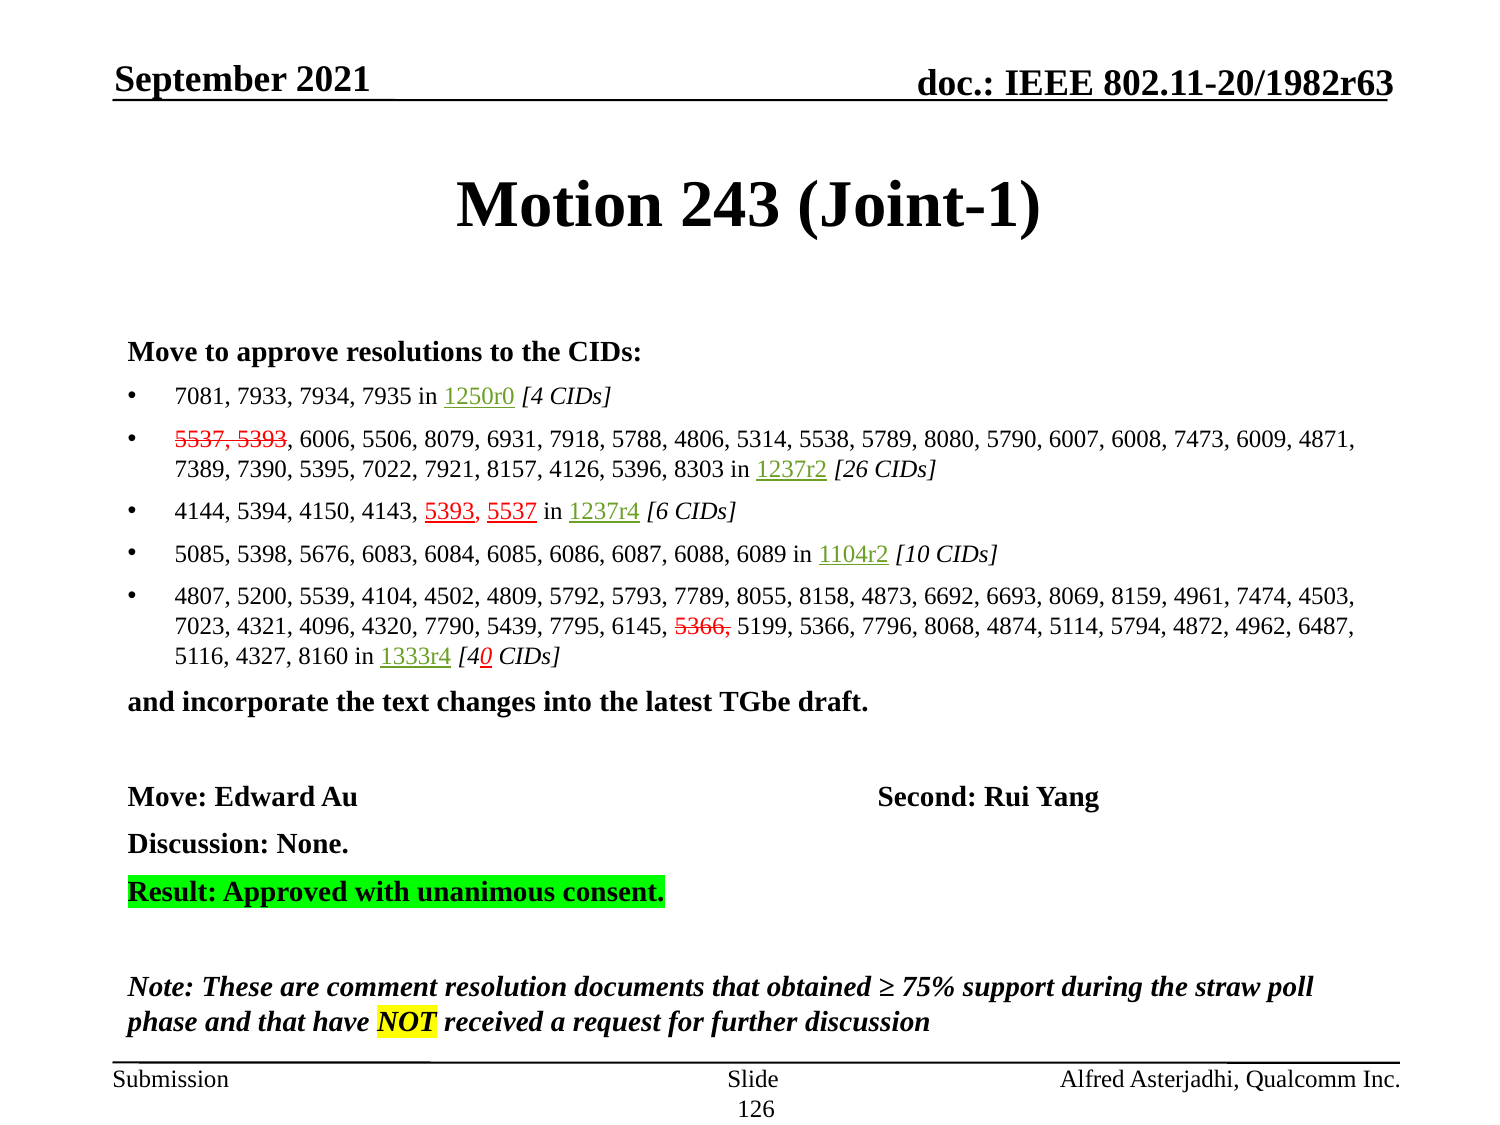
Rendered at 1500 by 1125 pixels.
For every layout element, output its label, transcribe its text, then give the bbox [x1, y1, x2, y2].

title Motion 243 (Joint-1) [112, 112, 1388, 288]
footer Alfred Asterjadhi, Qualcomm Inc. [878, 1061, 1402, 1093]
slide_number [114, 54, 423, 100]
list Move to approve resolutions to the CIDs: 7081, 7933, 7934, 7935 in 1250r0 [4 CIDs] 5537, 5393, 6006, 5506, 8079, 6931, 7918, 5788, 4806, 5314, 5538, 5789, 8080, 5790, 6007, 6008, 7473, 6009, 4871, 7389, 7390, 5395, 7022, 7921, 8157, 4126, 5396, 8303 in 1237r2 [26 CIDs] 4144, 5394, 4150, 4143, 5393, 5537 in 1237r4 [6 CIDs] 5085, 5398, 5676, 6083, 6084, 6085, 6086, 6087, 6088, 6089 in 1104r2 [10 CIDs] 4807, 5200, 5539, 4104, 4502, 4809, 5792, 5793, 7789, 8055, 8158, 4873, 6692, 6693, 8069, 8159, 4961, 7474, 4503, 7023, 4321, 4096, 4320, 7790, 5439, 7795, 6145, 5366, 5199, 5366, 7796, 8068, 4874, 5114, 5794, 4872, 4962, 6487, 5116, 4327, 8160 in 1333r4 [40 CIDs] and incorporate the text changes into the latest TGbe draft. Move: Edward Au Second: Rui Yang Discussion: None. Result: Approved with unanimous consent. Note: These are comment resolution documents that obtained ≥ 75% support during the straw poll phase and that have NOT received a request for further discussion [112, 324, 1388, 1063]
slide_number Slide 126 [712, 1061, 800, 1123]
